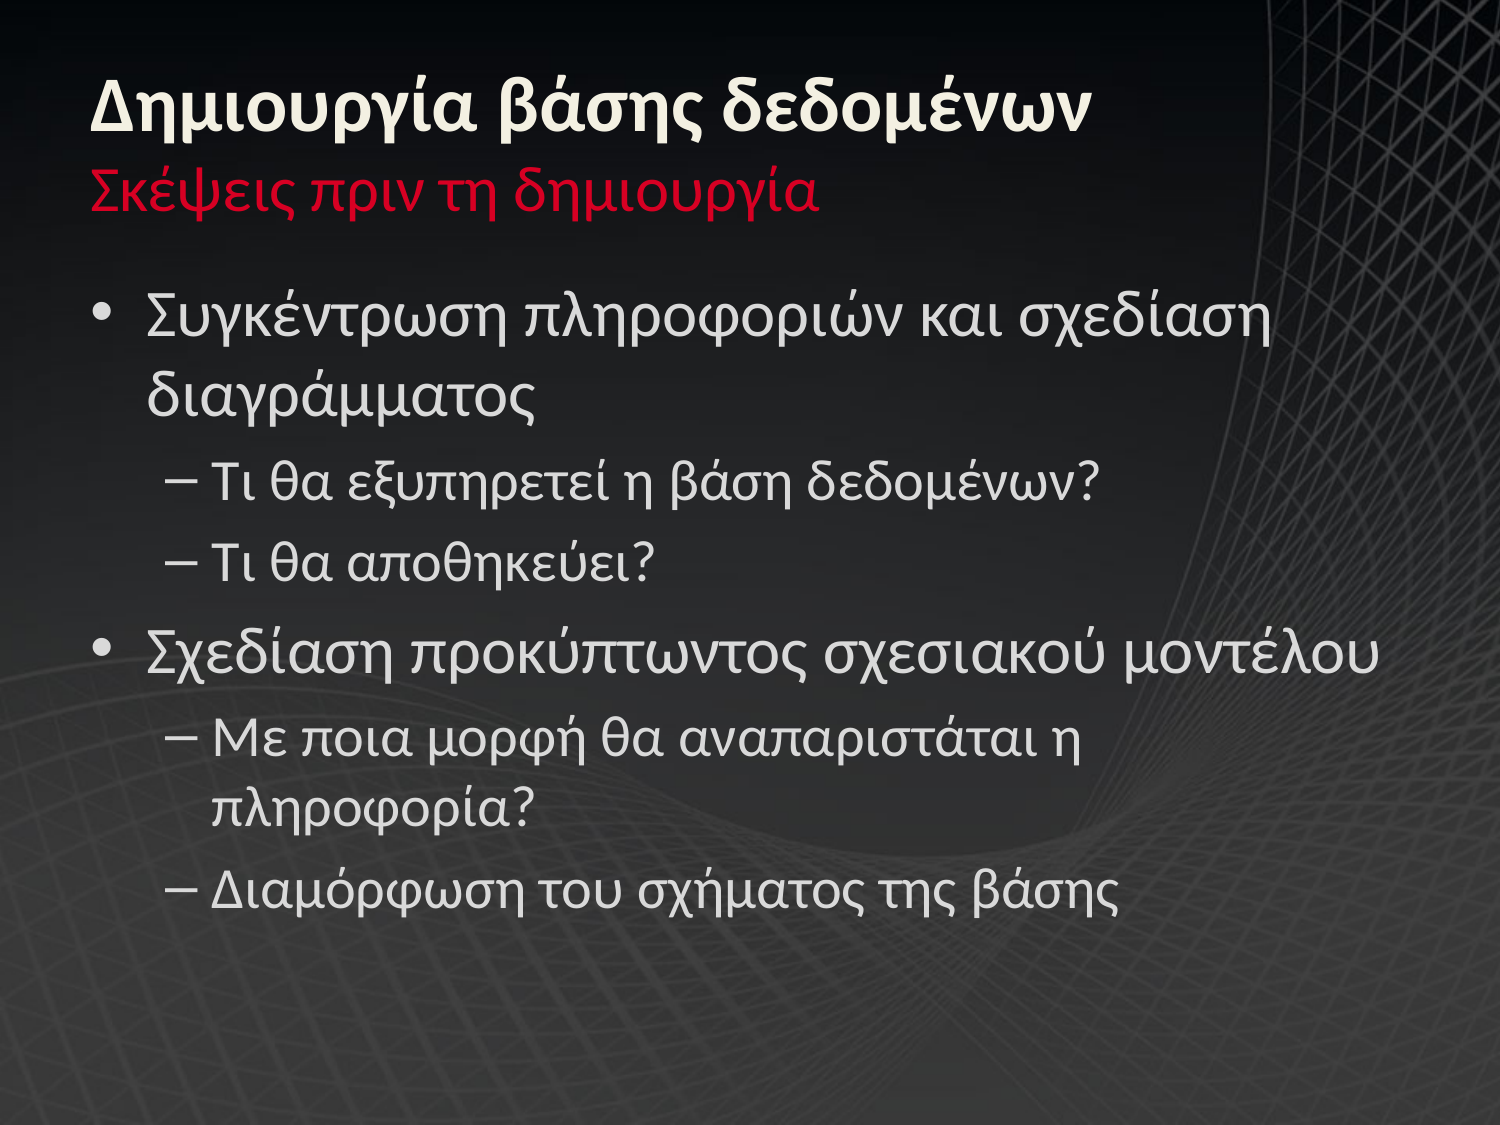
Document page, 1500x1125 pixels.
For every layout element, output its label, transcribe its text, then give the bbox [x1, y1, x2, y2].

list Συγκέντρωση πληροφοριών και σχεδίαση διαγράμματος Τι θα εξυπηρετεί η βάση δεδομένων? Τι θα αποθηκεύει? Σχεδίαση προκύπτωντος σχεσιακού μοντέλου Με ποια μορφή θα αναπαριστάται η πληροφορία? Διαμόρφωση του σχήματος της βάσης [75, 262, 1425, 1005]
picture [0, 0, 1500, 1125]
title Δημιουργία βάσης δεδομένων Σκέψεις πριν τη δημιουργία [75, 45, 1425, 233]
